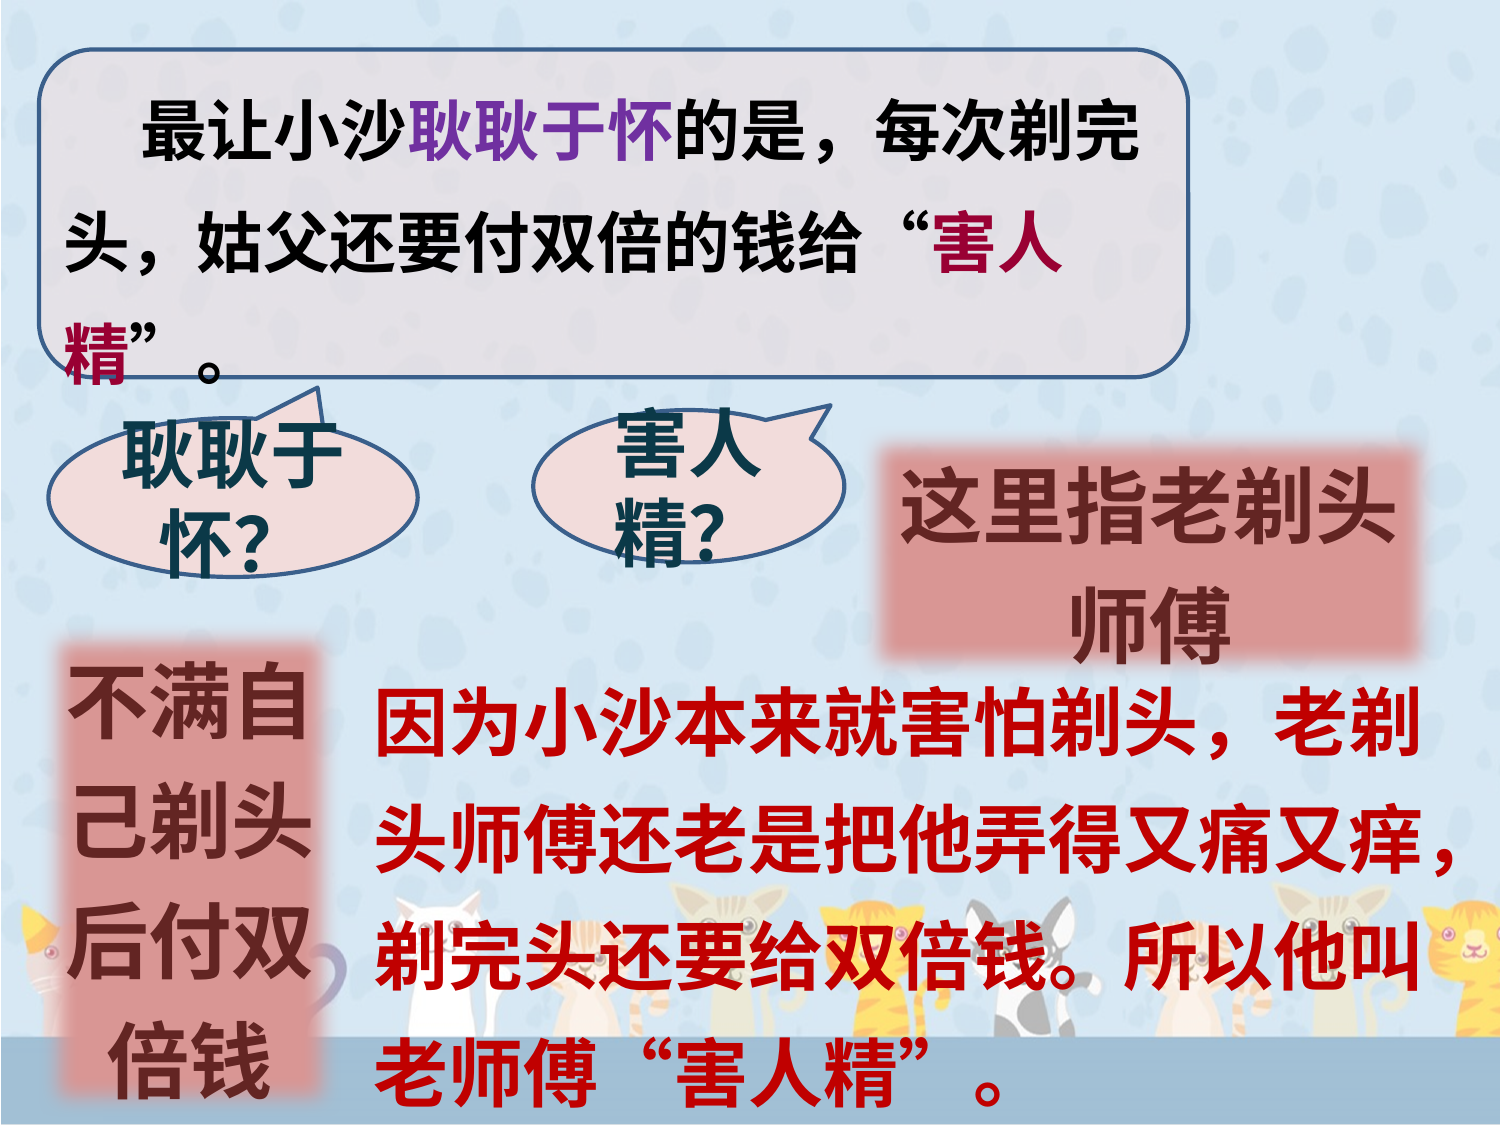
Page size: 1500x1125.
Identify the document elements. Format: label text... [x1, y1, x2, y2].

text_box 耿耿于怀？ [46, 385, 420, 580]
text_box 害人精？ [531, 403, 847, 565]
text_box 最让小沙耿耿于怀的是，每次剃完头，姑父还要付双倍的钱给“害人精”。 [48, 49, 1172, 400]
text_box 因为小沙本来就害怕剃头，老剃头师傅还老是把他弄得又痛又痒，剃完头还要给双倍钱。所以他叫老师傅“害人精”。 [358, 641, 1500, 1124]
text_box 不满自己剃头后付双倍钱 [72, 654, 310, 1084]
text_box [1172, 62, 1191, 365]
text_box [36, 70, 48, 357]
text_box 这里指老剃头师傅 [893, 460, 1407, 641]
